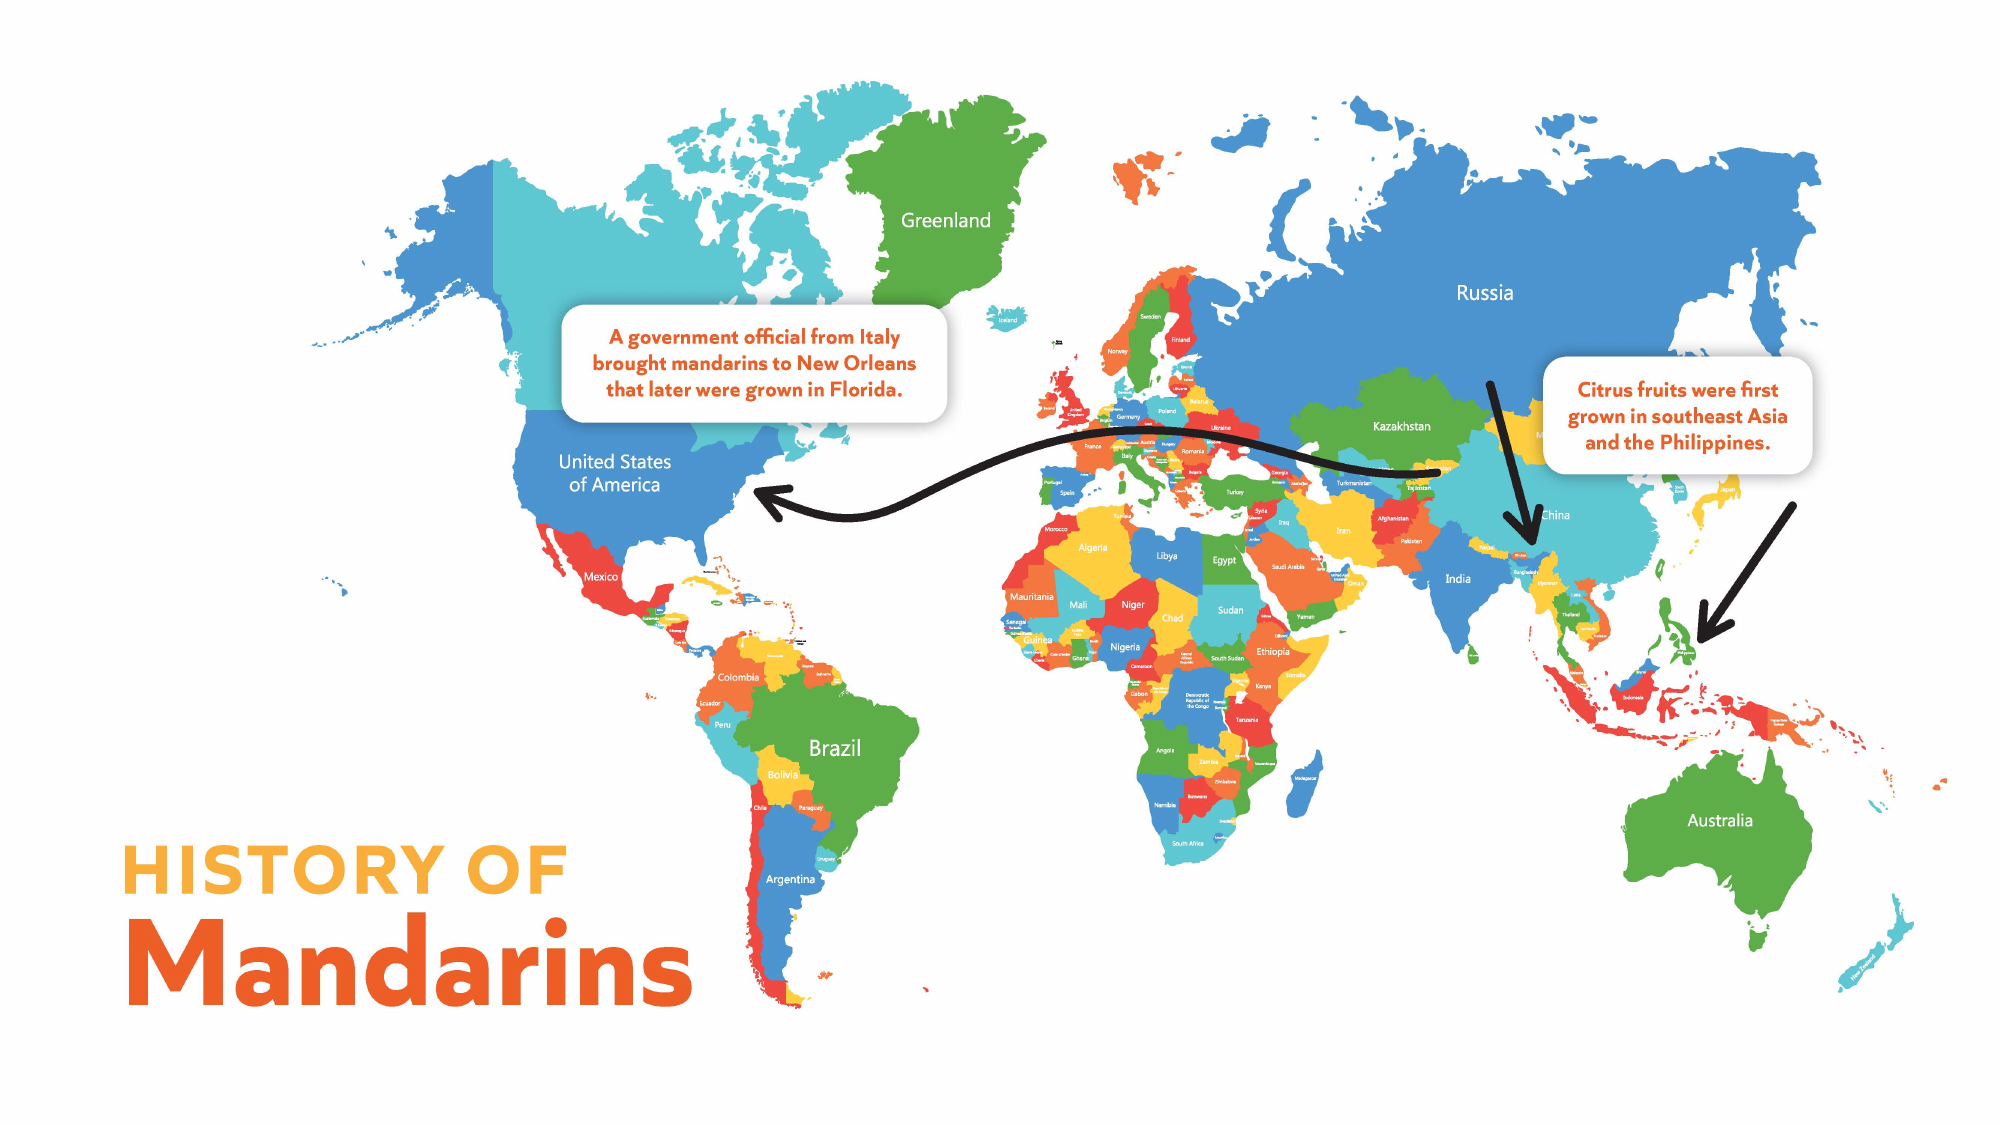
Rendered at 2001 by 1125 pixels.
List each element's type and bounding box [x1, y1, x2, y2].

list [0, 0, 2000, 1125]
